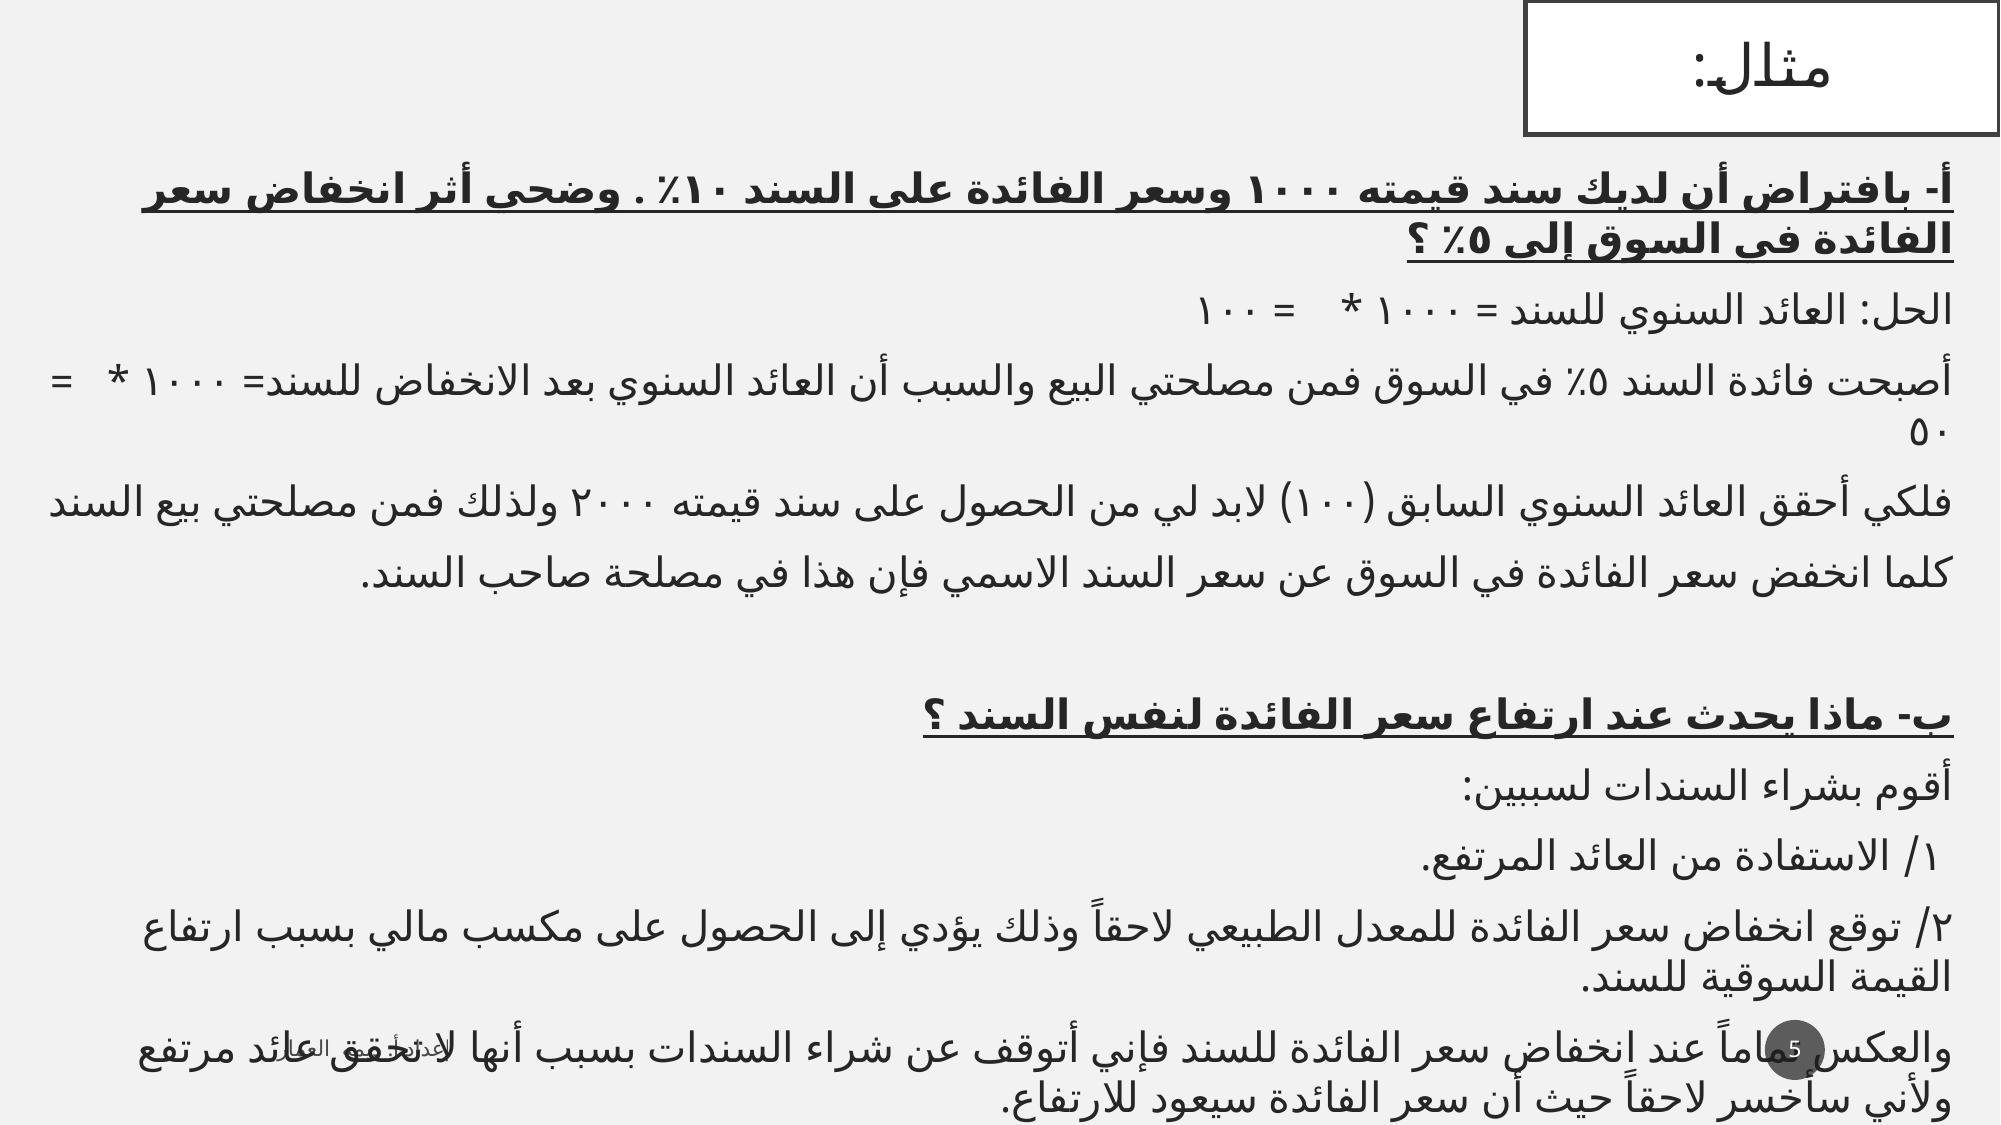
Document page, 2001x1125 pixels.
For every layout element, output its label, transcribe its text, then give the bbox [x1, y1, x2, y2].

footer إعداد أ. ديمه العمار [262, 1023, 1231, 1076]
title مثال: [1523, 0, 2000, 137]
slide_number 5 [1764, 1019, 1825, 1080]
